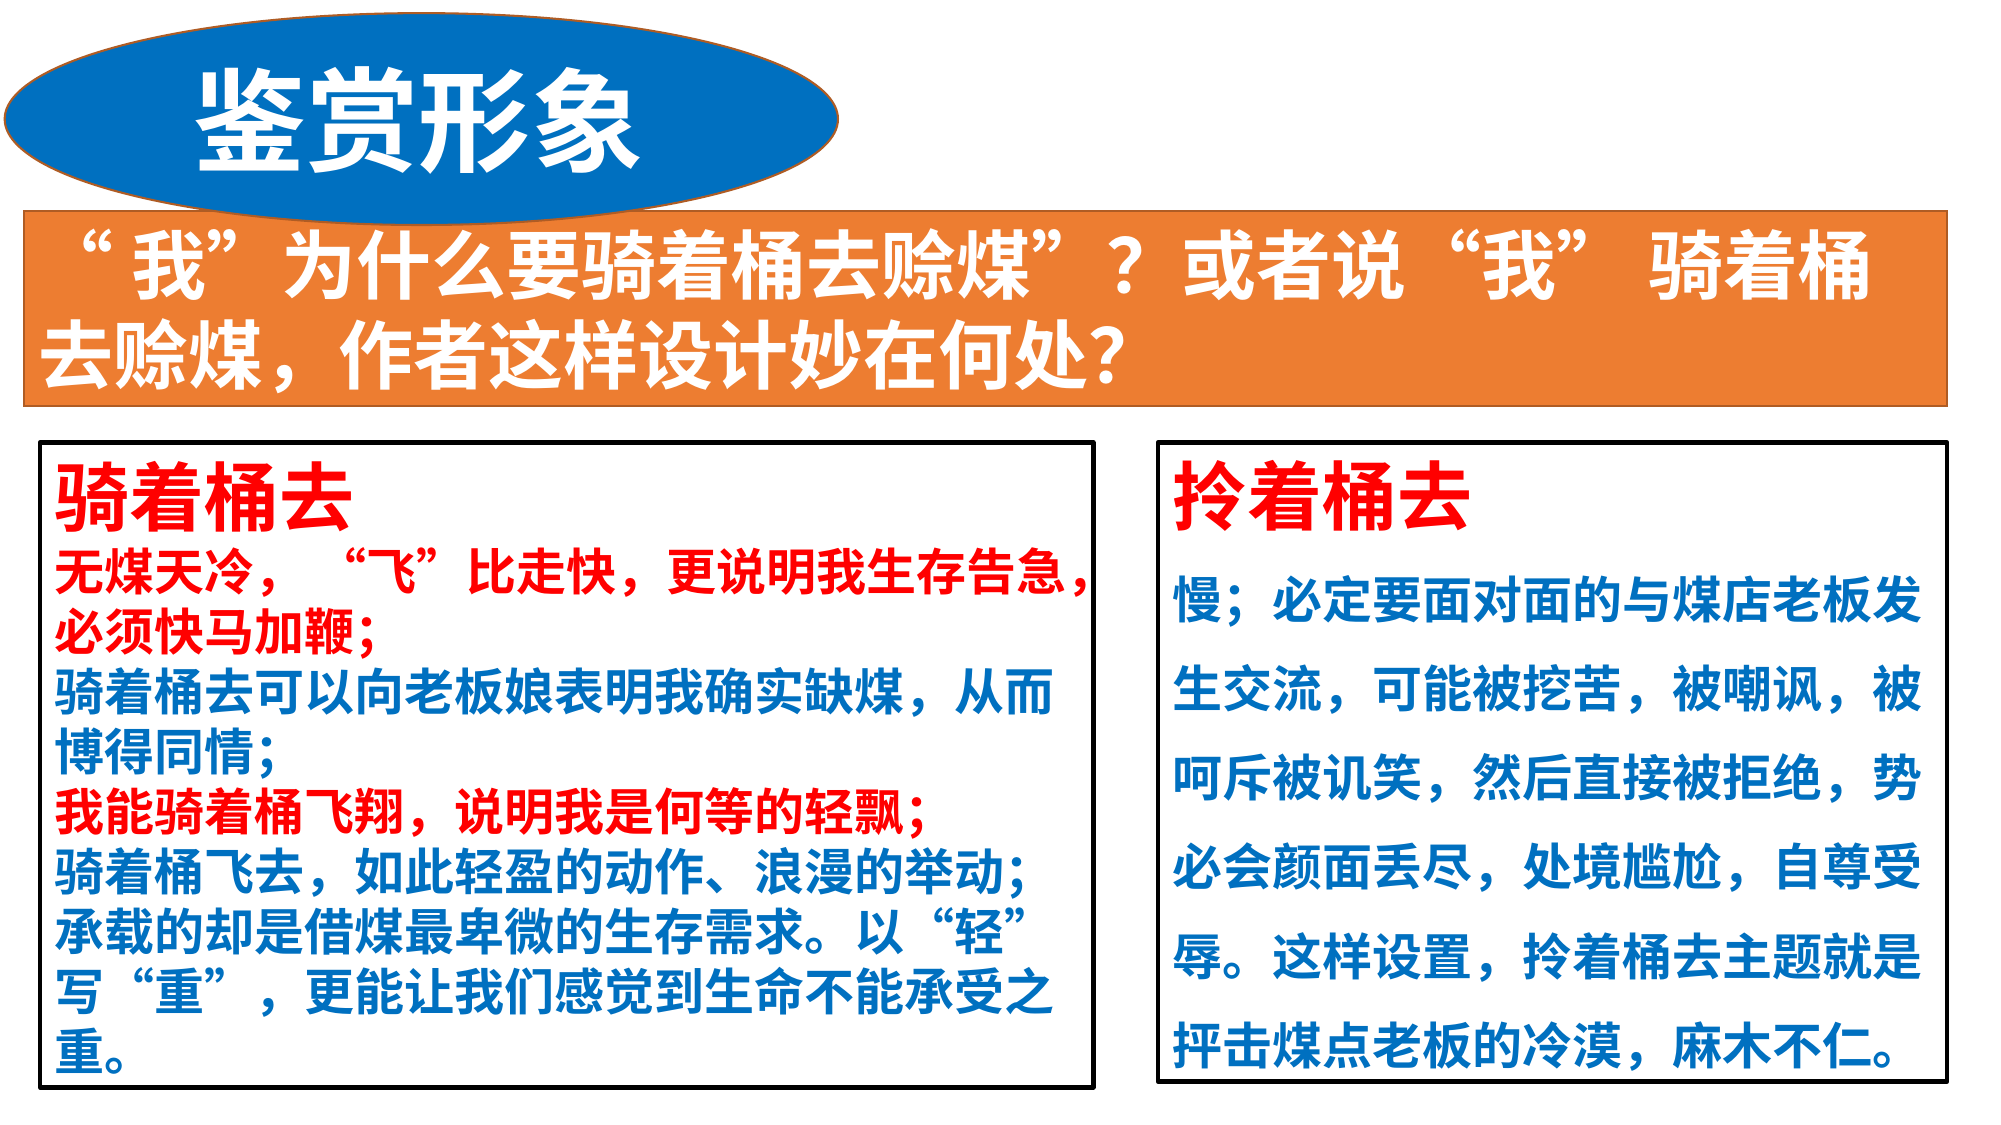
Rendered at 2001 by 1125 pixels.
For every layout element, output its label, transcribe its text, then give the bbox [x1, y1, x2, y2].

text_box 拎着桶去 慢；必定要面对面的与煤店老板发生交流，可能被挖苦，被嘲讽，被呵斥被讥笑，然后直接被拒绝，势必会颜面丢尽，处境尴尬，自尊受辱。这样设置，拎着桶去主题就是抨击煤点老板的冷漠，麻木不仁。 [1157, 442, 1947, 1082]
text_box “我”为什么要骑着桶去赊煤”？或者说“我” 骑着桶去赊煤，作者这样设计妙在何处？ [23, 210, 1948, 407]
text_box 鉴赏形象 [3, 12, 840, 227]
text_box 骑着桶去 无煤天冷， “飞”比走快，更说明我生存告急，必须快马加鞭； 骑着桶去可以向老板娘表明我确实缺煤，从而博得同情； 我能骑着桶飞翔，说明我是何等的轻飘； 骑着桶飞去，如此轻盈的动作、浪漫的举动；承载的却是借煤最卑微的生存需求。以“轻”写“重”，更能让我们感觉到生命不能承受之重。 [40, 442, 1094, 1088]
